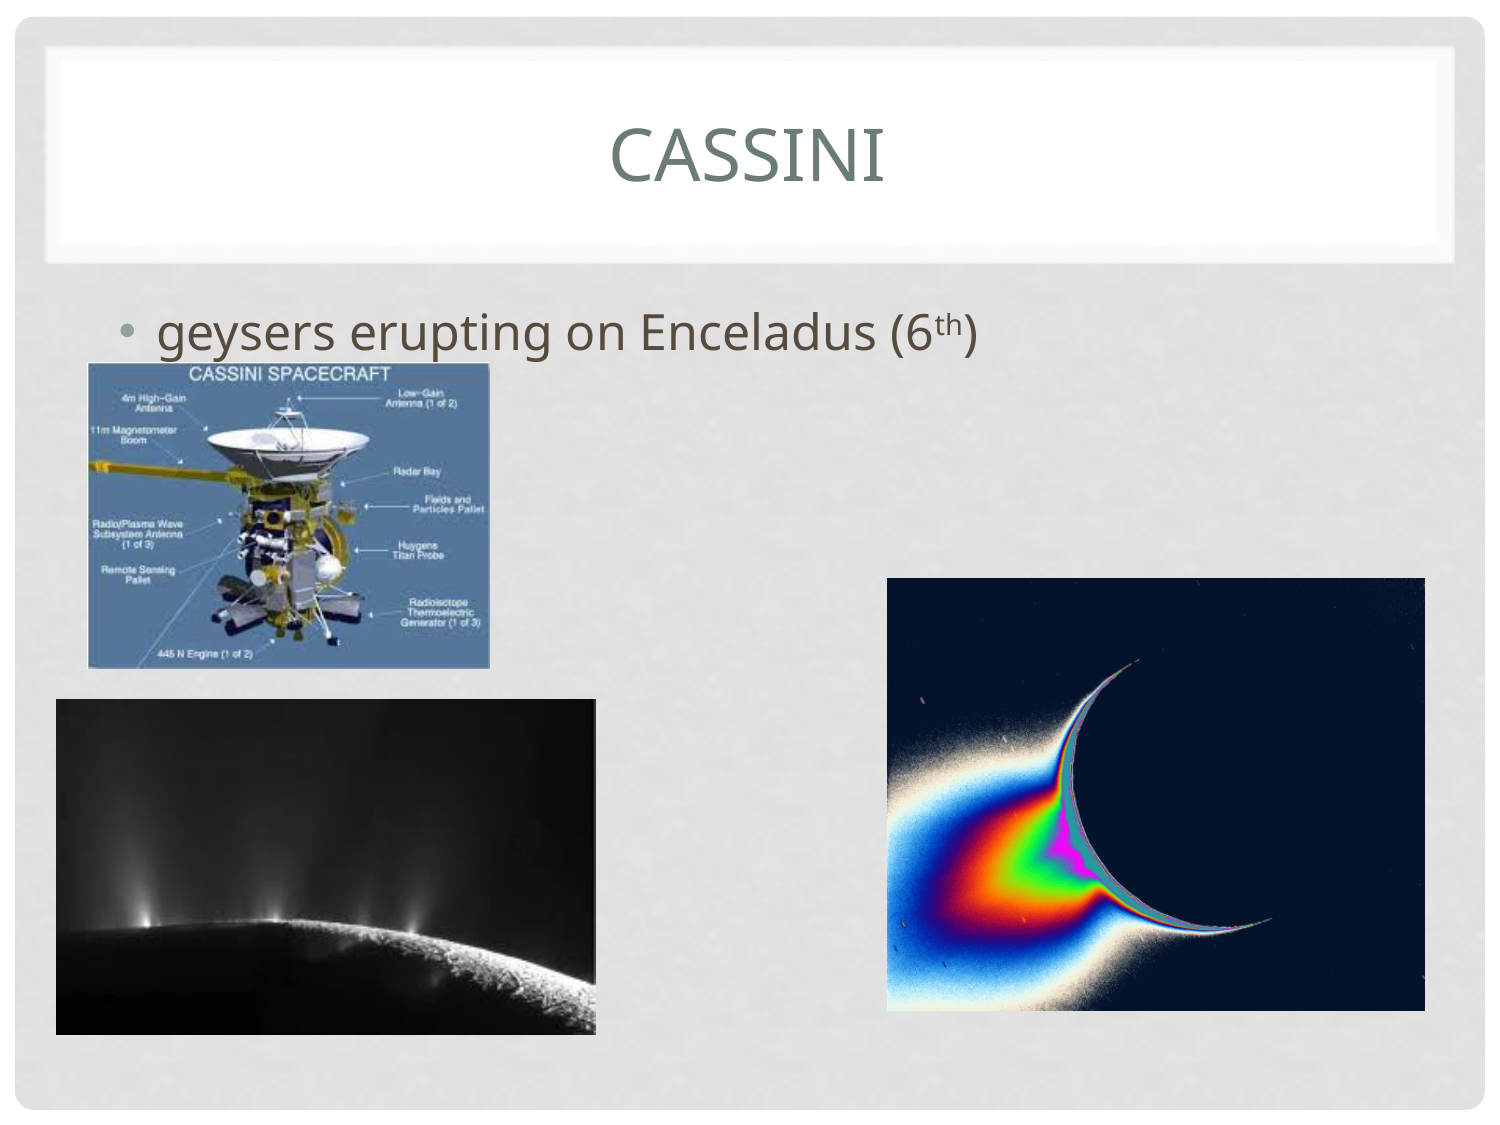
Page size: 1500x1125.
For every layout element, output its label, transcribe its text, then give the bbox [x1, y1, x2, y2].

list geysers erupting on Enceladus (6th) [84, 293, 1435, 1011]
picture [887, 578, 1426, 1011]
picture [87, 362, 490, 669]
picture [55, 699, 596, 1036]
title Cassini [69, 66, 1425, 238]
